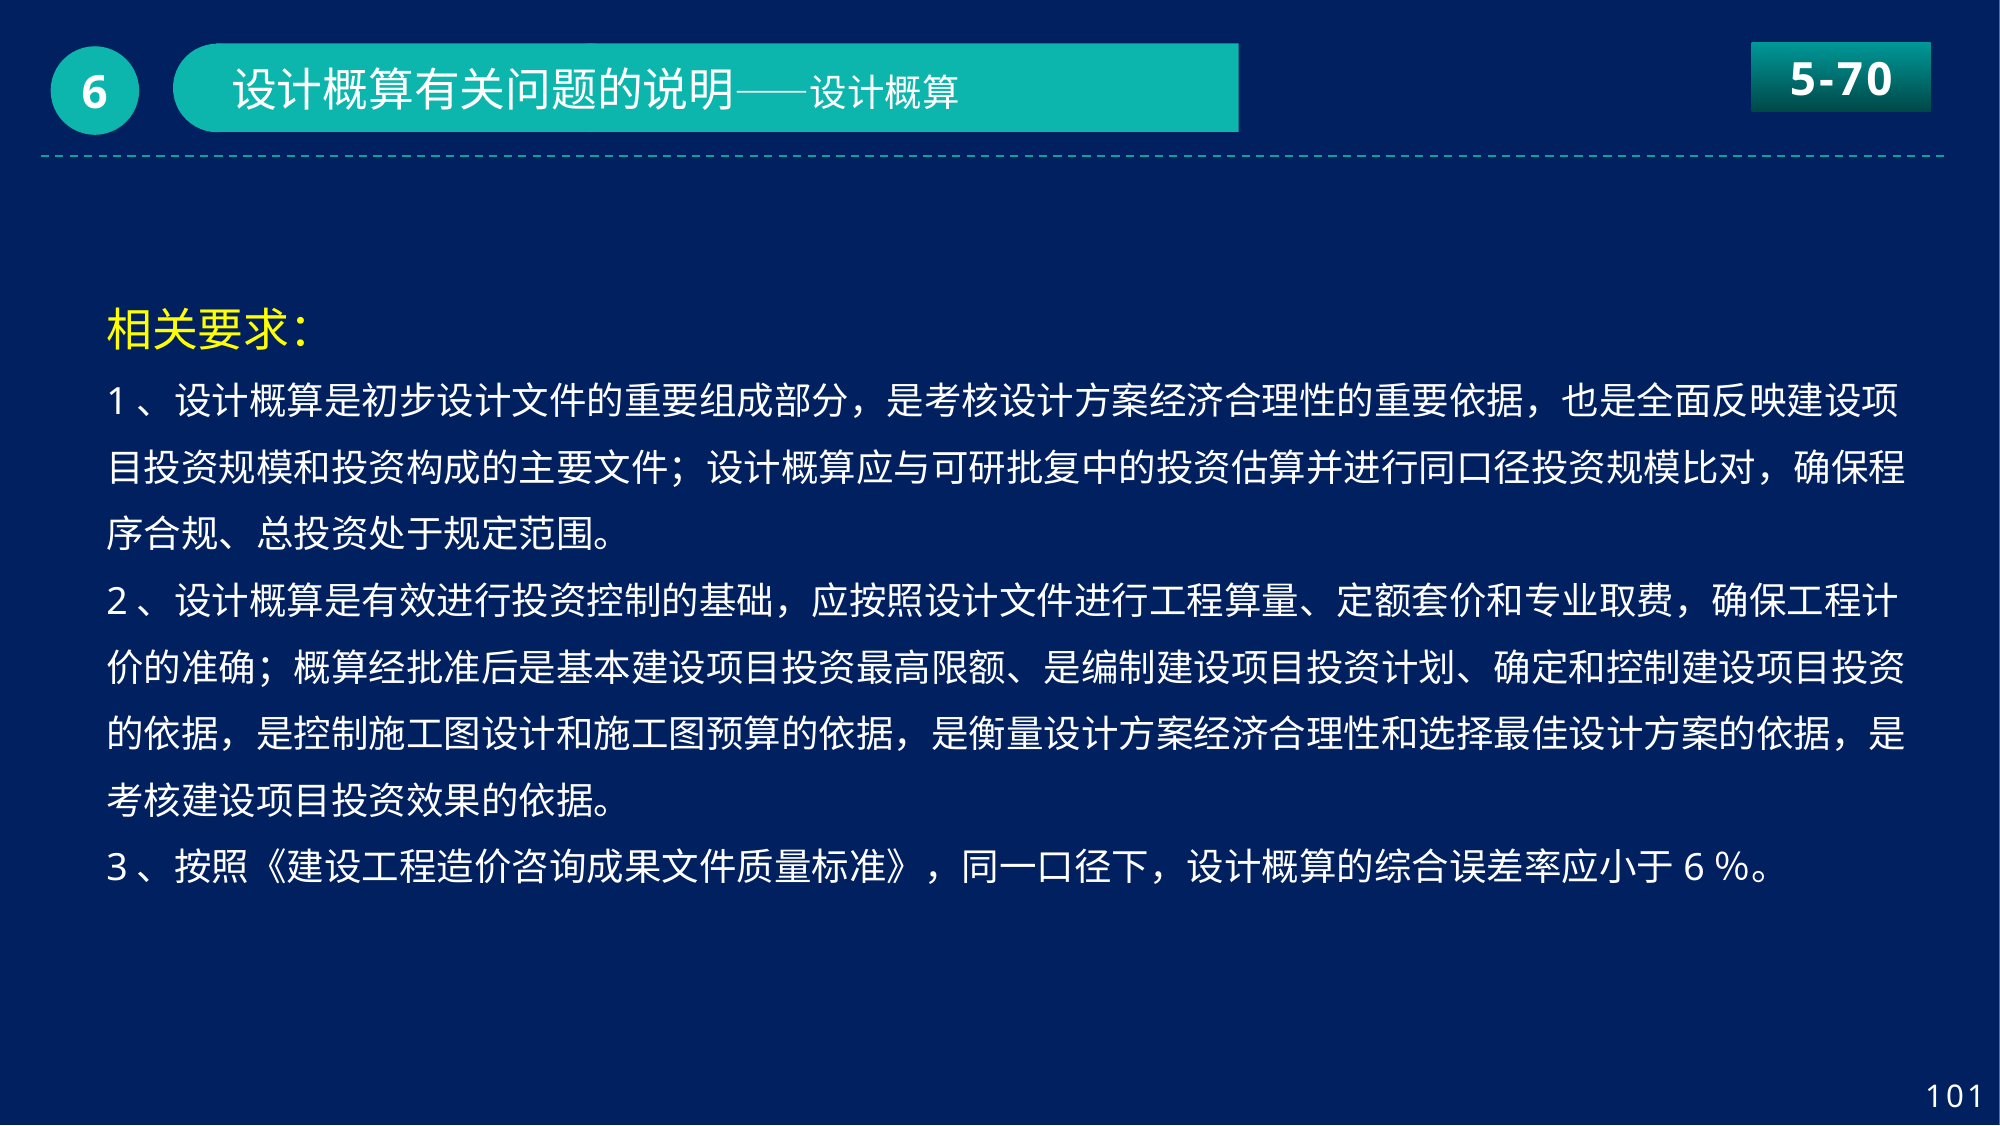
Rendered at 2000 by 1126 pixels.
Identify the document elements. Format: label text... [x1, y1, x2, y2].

text_box 相关要求： 1、设计概算是初步设计文件的重要组成部分，是考核设计方案经济合理性的重要依据，也是全面反映建设项目投资规模和投资构成的主要文件；设计概算应与可研批复中的投资估算并进行同口径投资规模比对，确保程序合规、总投资处于规定范围。 2、设计概算是有效进行投资控制的基础，应按照设计文件进行工程算量、定额套价和专业取费，确保工程计价的准确；概算经批准后是基本建设项目投资最高限额、是编制建设项目投资计划、确定和控制建设项目投资的依据，是控制施工图设计和施工图预算的依据，是衡量设计方案经济合理性和选择最佳设计方案的依据，是考核建设项目投资效果的依据。 3、按照《建设工程造价咨询成果文件质量标准》，同一口径下，设计概算的综合误差率应小于6％。 [92, 281, 1950, 896]
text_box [40, 43, 1950, 157]
text_box 101 [1905, 1065, 2000, 1126]
